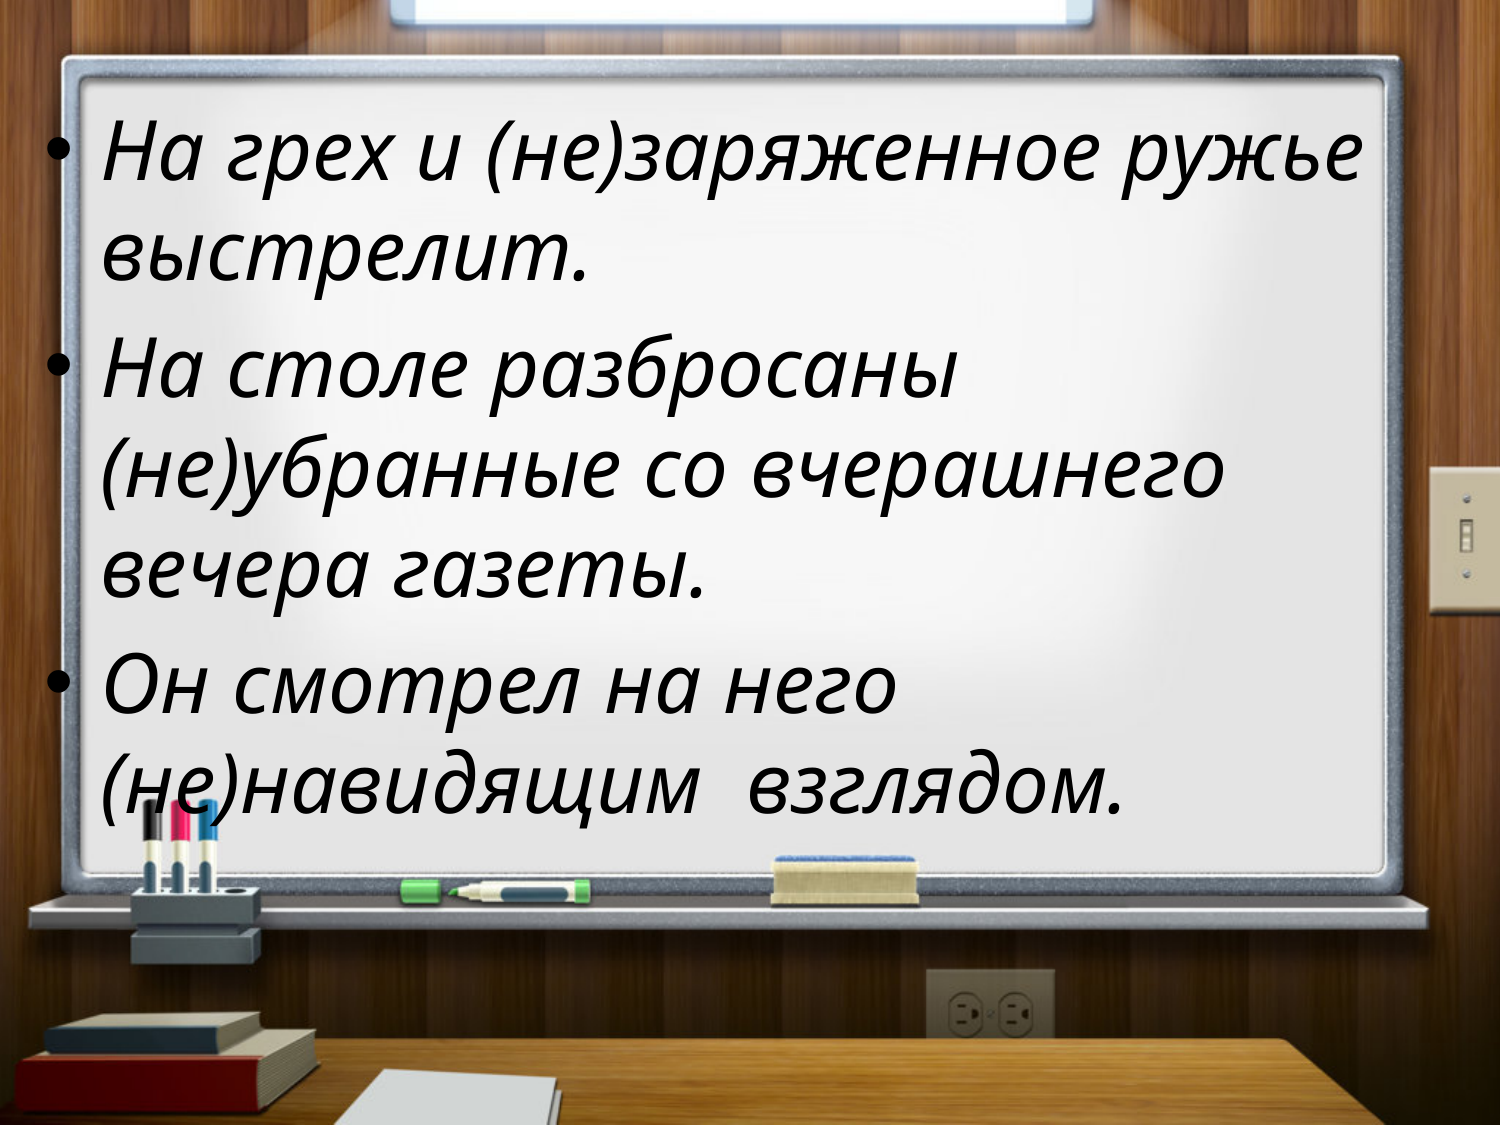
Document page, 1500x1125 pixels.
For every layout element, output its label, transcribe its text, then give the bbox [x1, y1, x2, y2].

list На грех и (не)заряженное ружье выстрелит. На столе разбросаны (не)убранные со вчерашнего вечера газеты. Он смотрел на него (не)навидящим взглядом. [29, 90, 1425, 882]
picture [0, 0, 1500, 1125]
